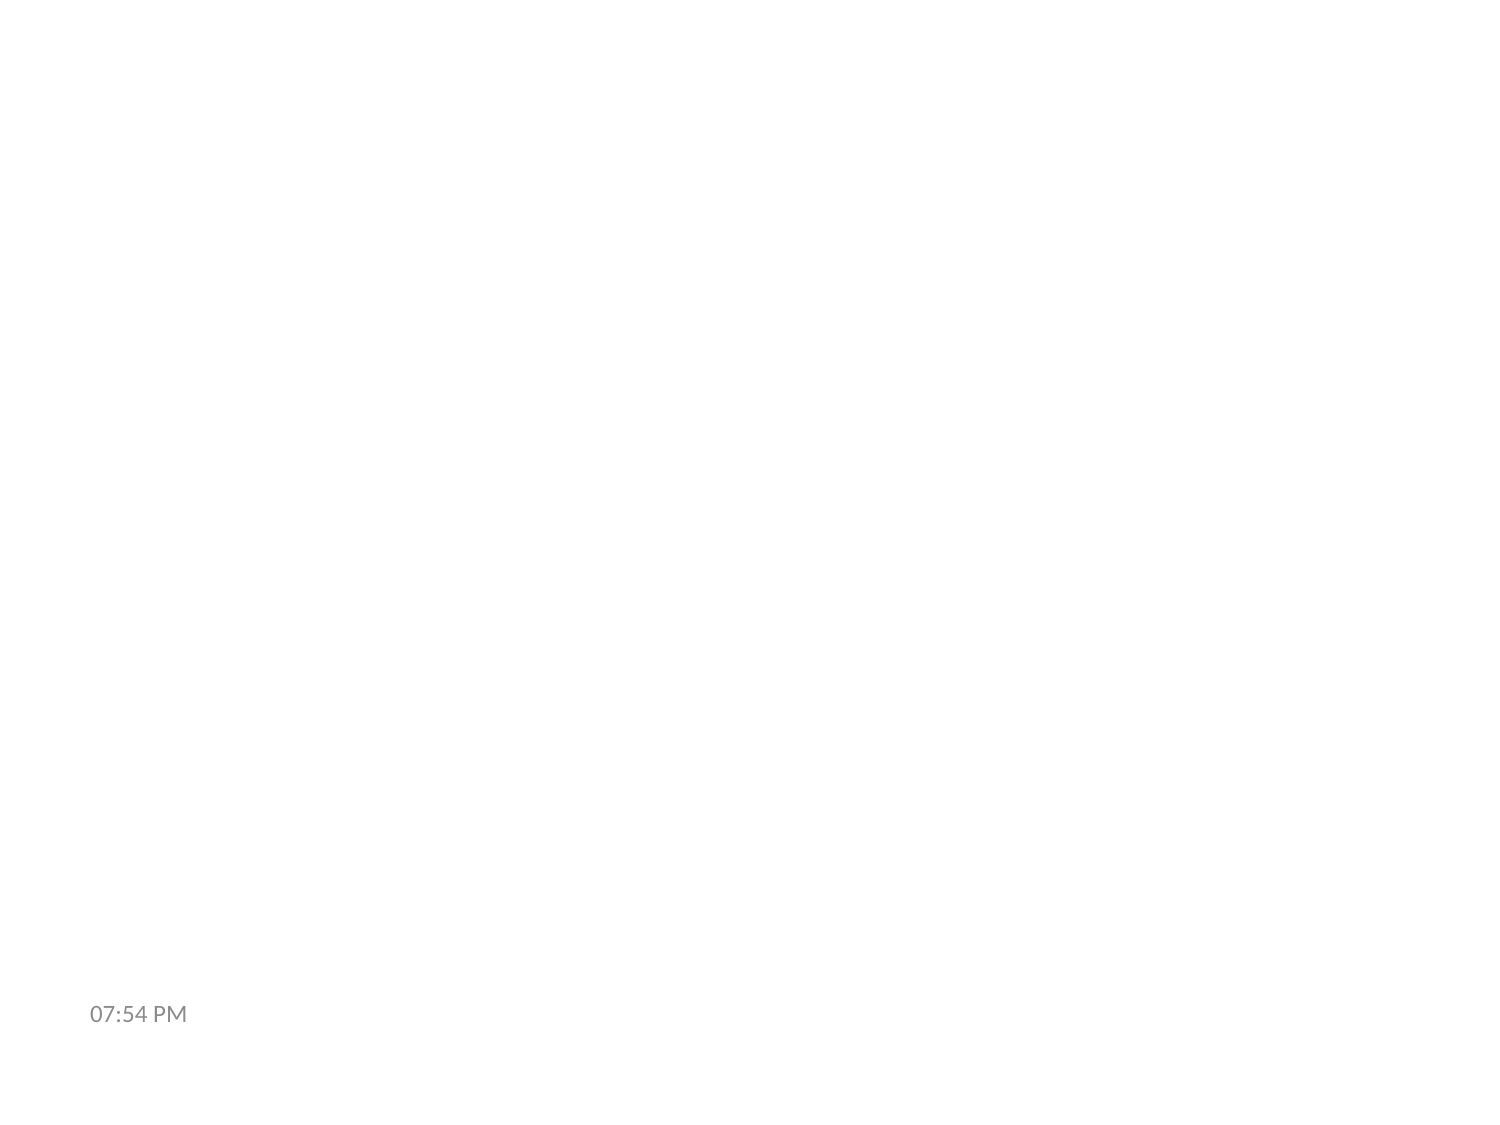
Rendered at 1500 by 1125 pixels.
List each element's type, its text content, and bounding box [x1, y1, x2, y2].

text_box 3:35 PM [75, 982, 425, 1043]
